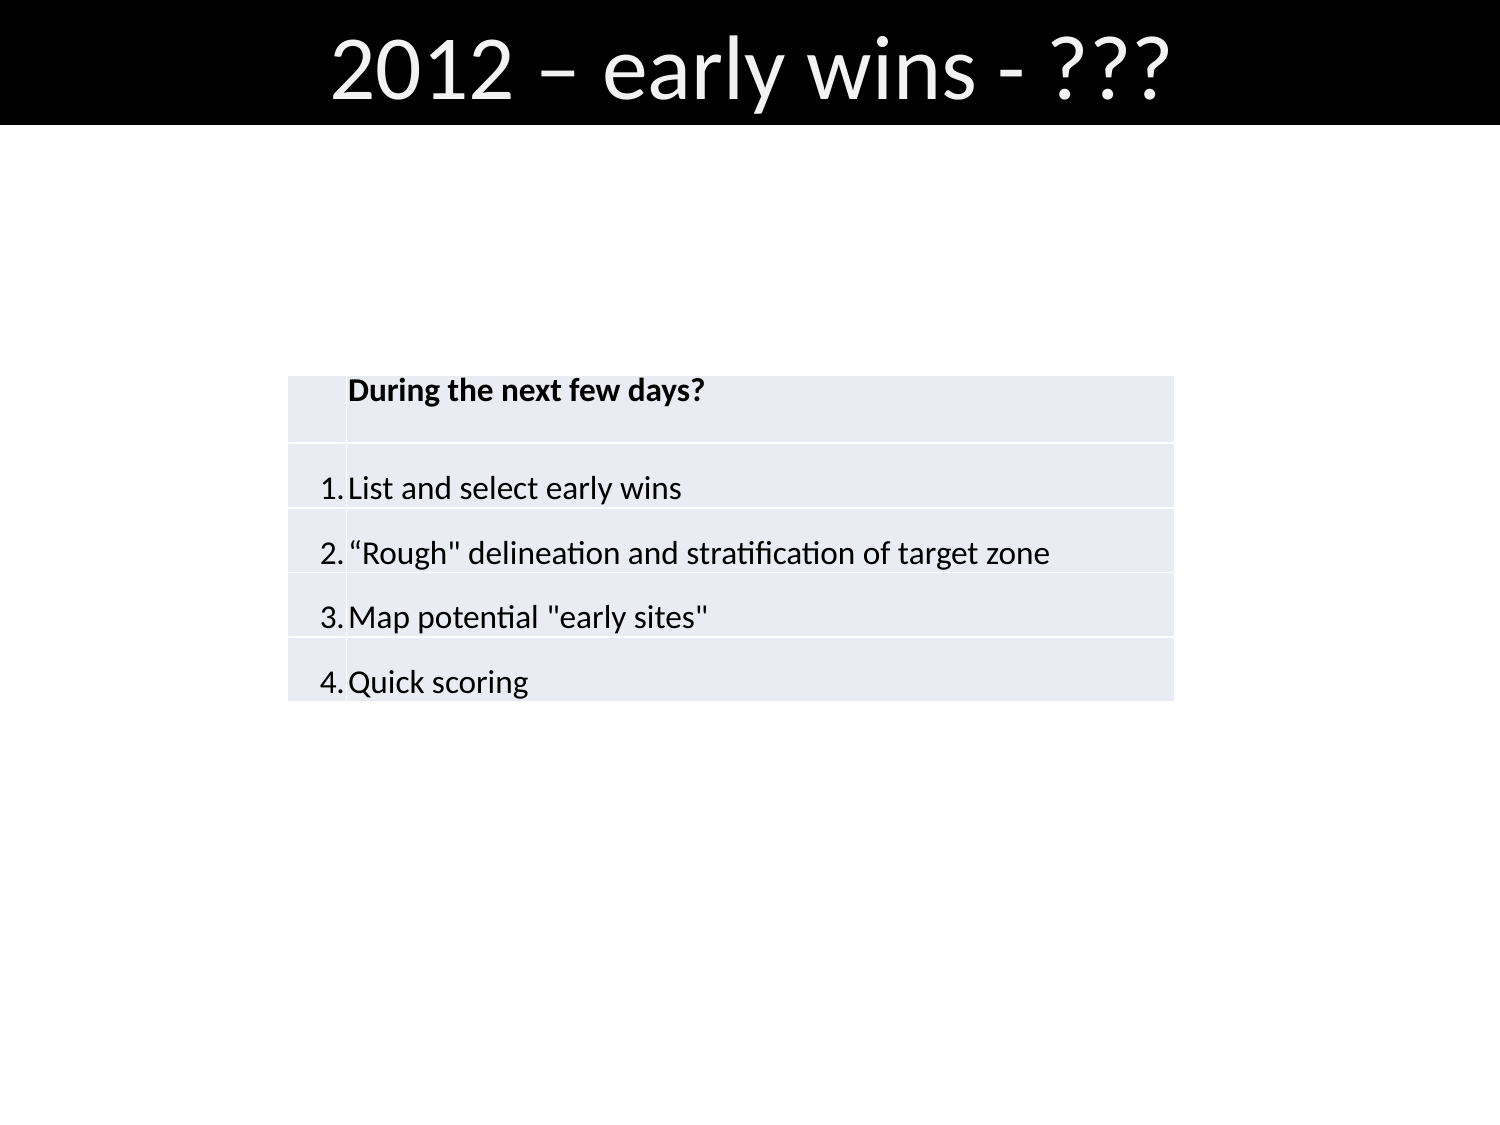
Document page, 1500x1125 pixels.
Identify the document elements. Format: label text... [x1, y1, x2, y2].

table_cell 4. [288, 638, 346, 701]
table_cell “Rough" delineation and stratification of target zone [347, 509, 1174, 572]
table_header During the next few days? [347, 376, 1174, 442]
table_cell Map potential "early sites" [347, 573, 1174, 636]
table_cell List and select early wins [347, 444, 1174, 507]
table_cell 1. [288, 444, 346, 507]
table_cell 2. [288, 509, 346, 572]
title 2012 – early wins - ??? [0, 0, 1500, 125]
table_header [288, 376, 346, 442]
table_cell Quick scoring [347, 638, 1174, 701]
table_cell 3. [288, 573, 346, 636]
